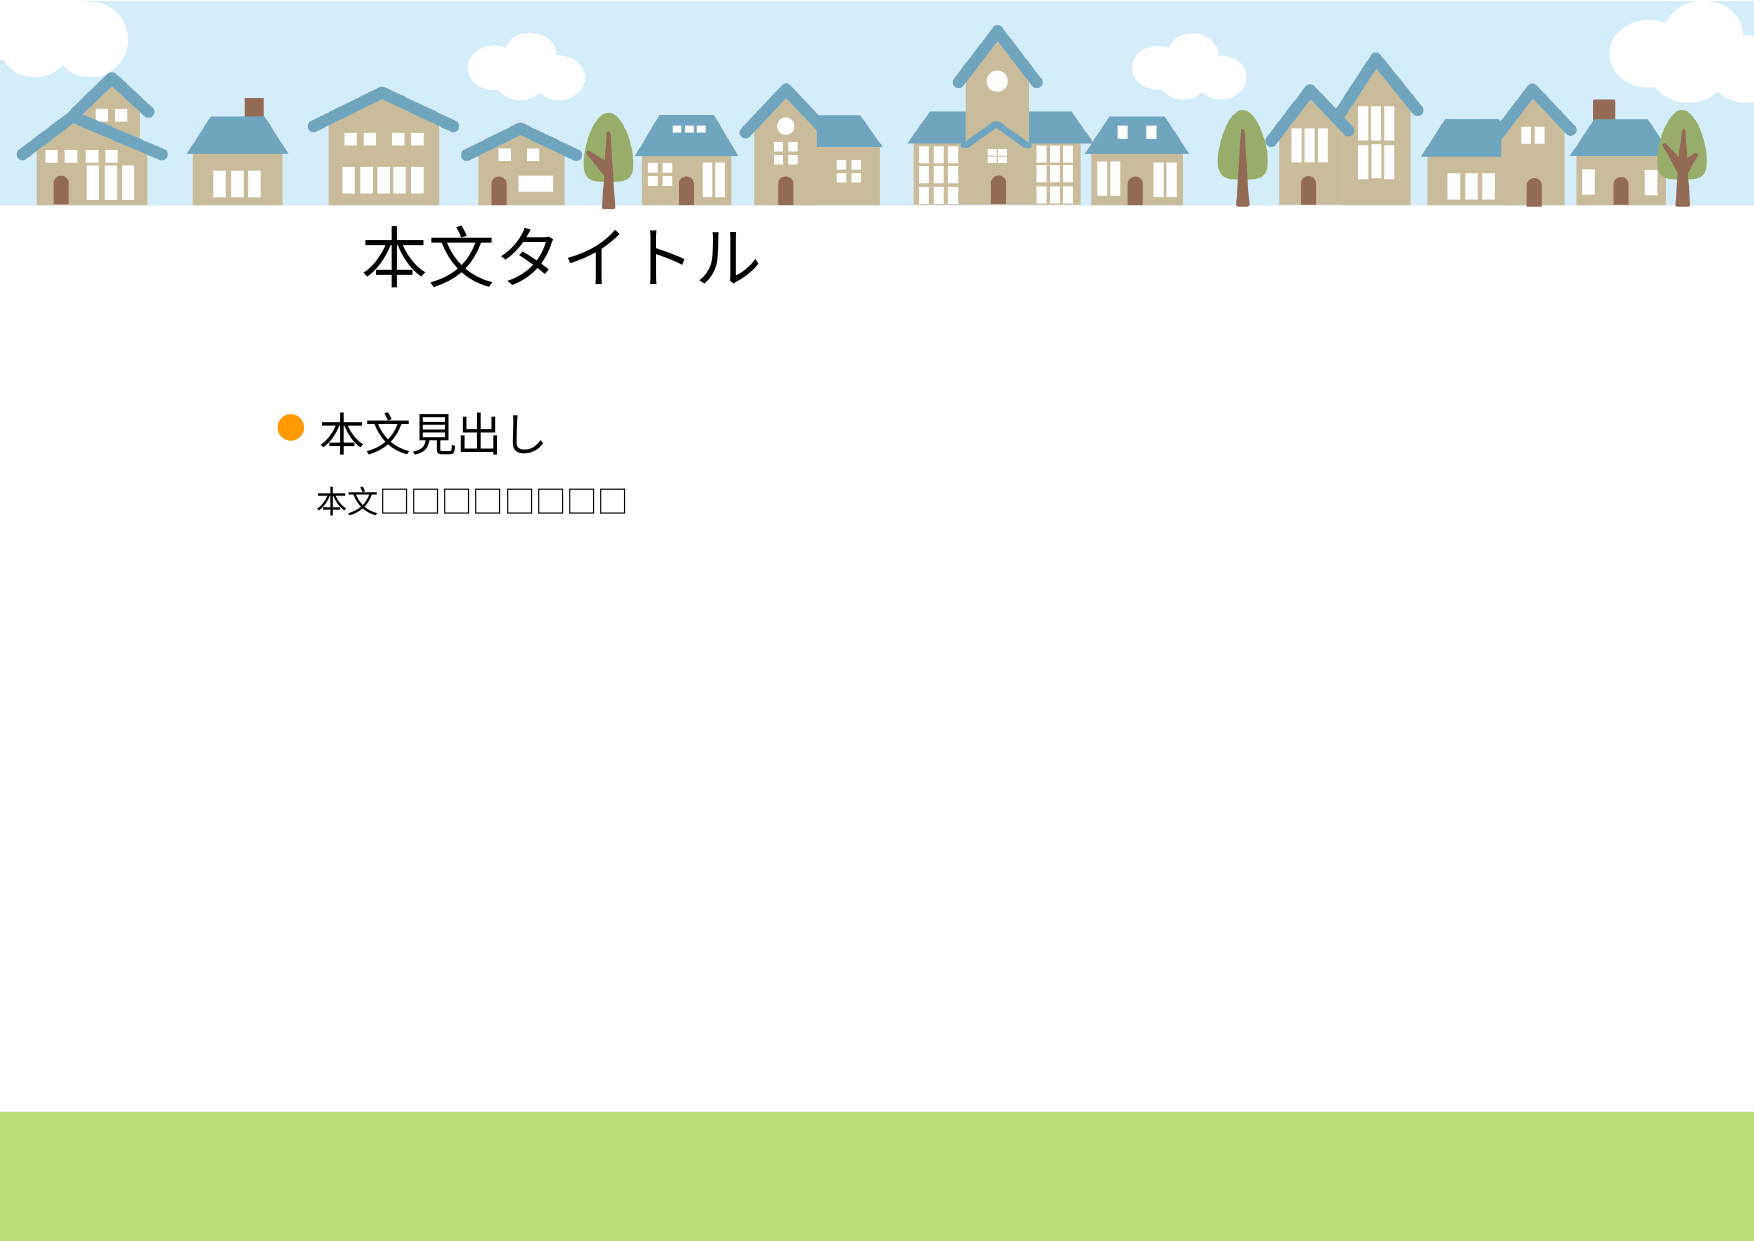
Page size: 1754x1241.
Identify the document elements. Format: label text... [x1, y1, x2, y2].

picture [0, 0, 1754, 1241]
text_box 本文タイトル [344, 165, 1409, 346]
text_box 本文見出し 本文□□□□□□□□ [273, 392, 1477, 959]
